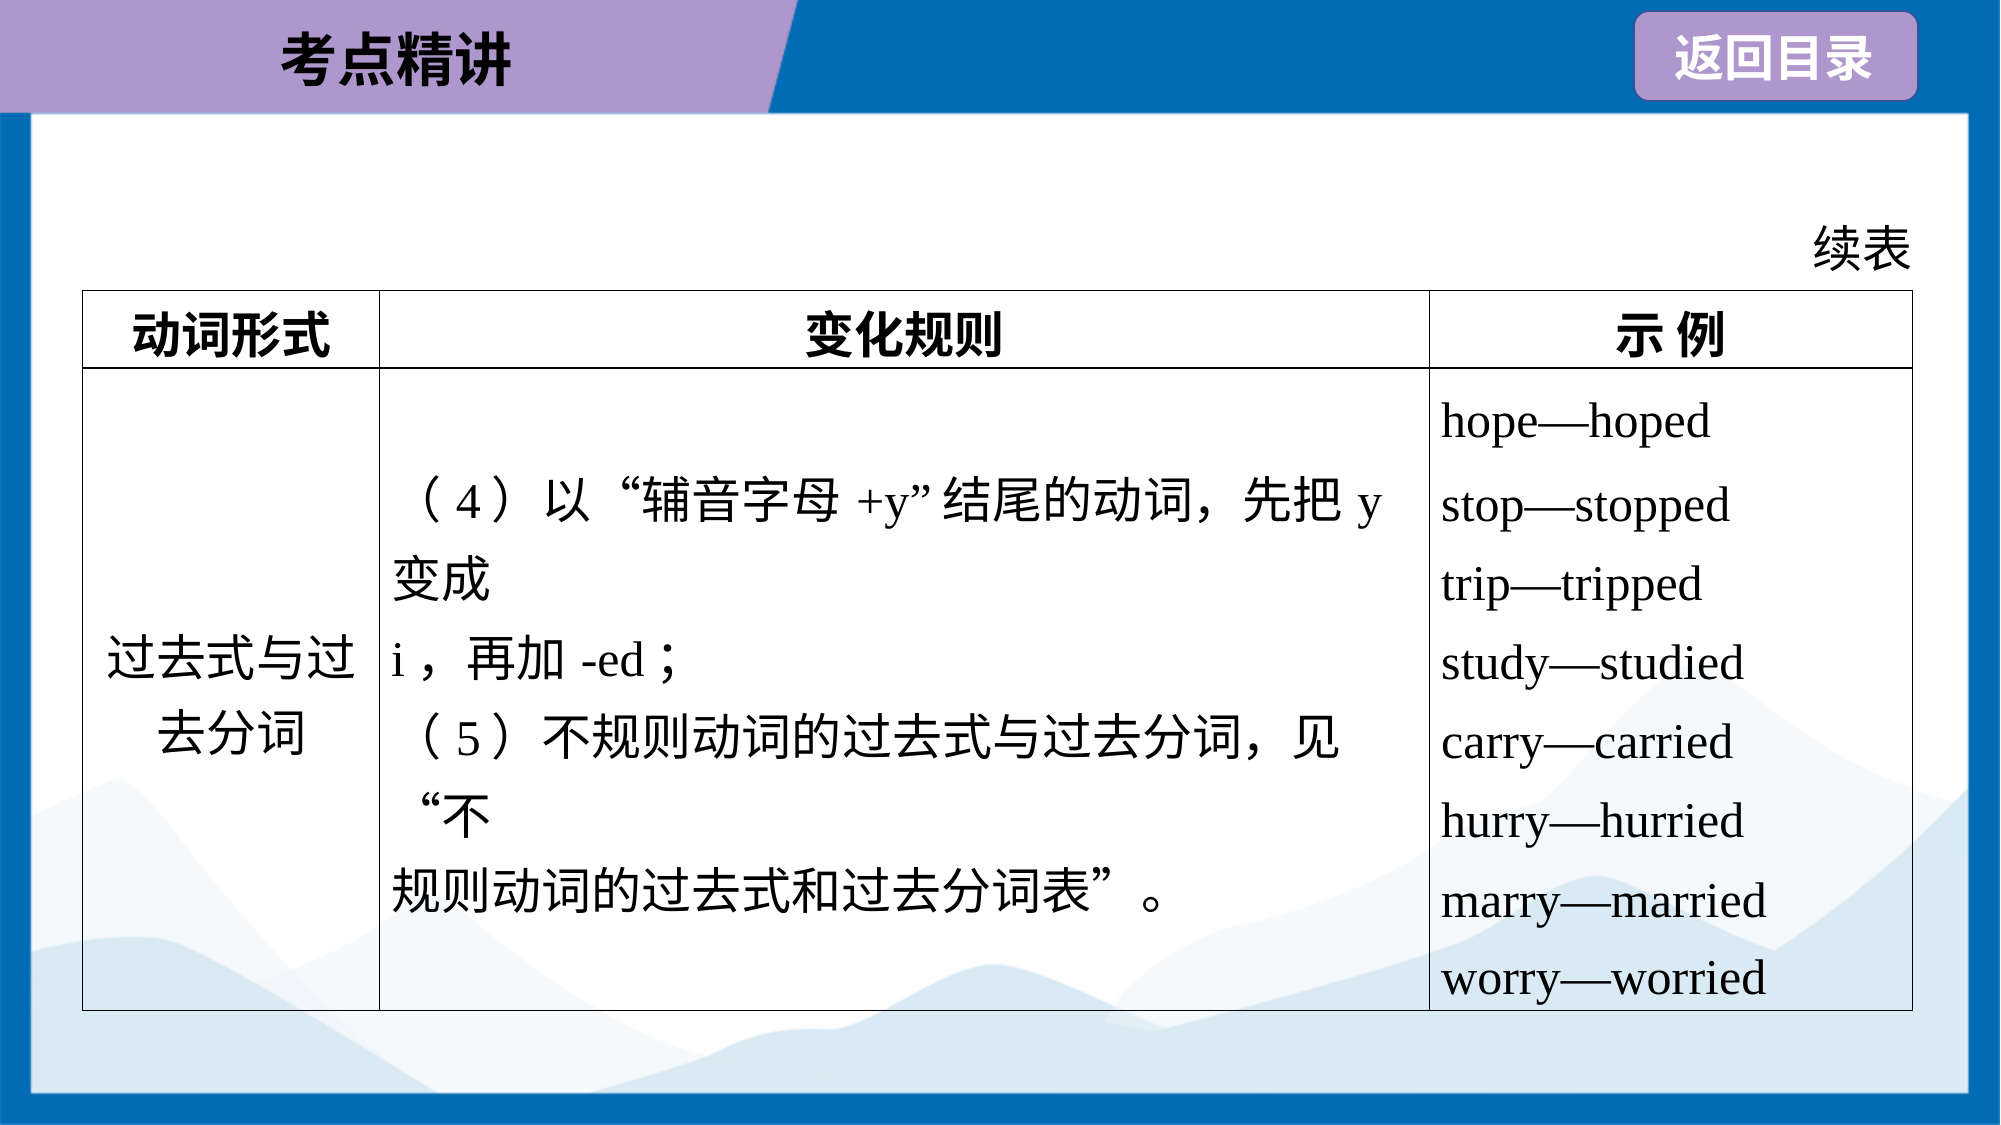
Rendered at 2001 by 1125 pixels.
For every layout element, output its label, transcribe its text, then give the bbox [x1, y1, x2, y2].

table_header 示 例 [1430, 291, 1912, 367]
table_cell 过去式与过 去分词 [83, 369, 379, 1010]
text_box 续表 [1811, 189, 1913, 277]
table_cell hope—hoped stop—stopped trip—tripped study—studied carry—carried hurry—hurried marry—married worry—worried [1430, 369, 1912, 1010]
table_header 变化规则 [380, 291, 1429, 367]
table_header 动词形式 [83, 291, 379, 367]
table_cell （4）以“辅音字母+y”结尾的动词，先把y变成 i，再加-ed； （5）不规则动词的过去式与过去分词，见“不 规则动词的过去式和过去分词表”。 [380, 369, 1429, 1010]
picture [0, 0, 2000, 1125]
